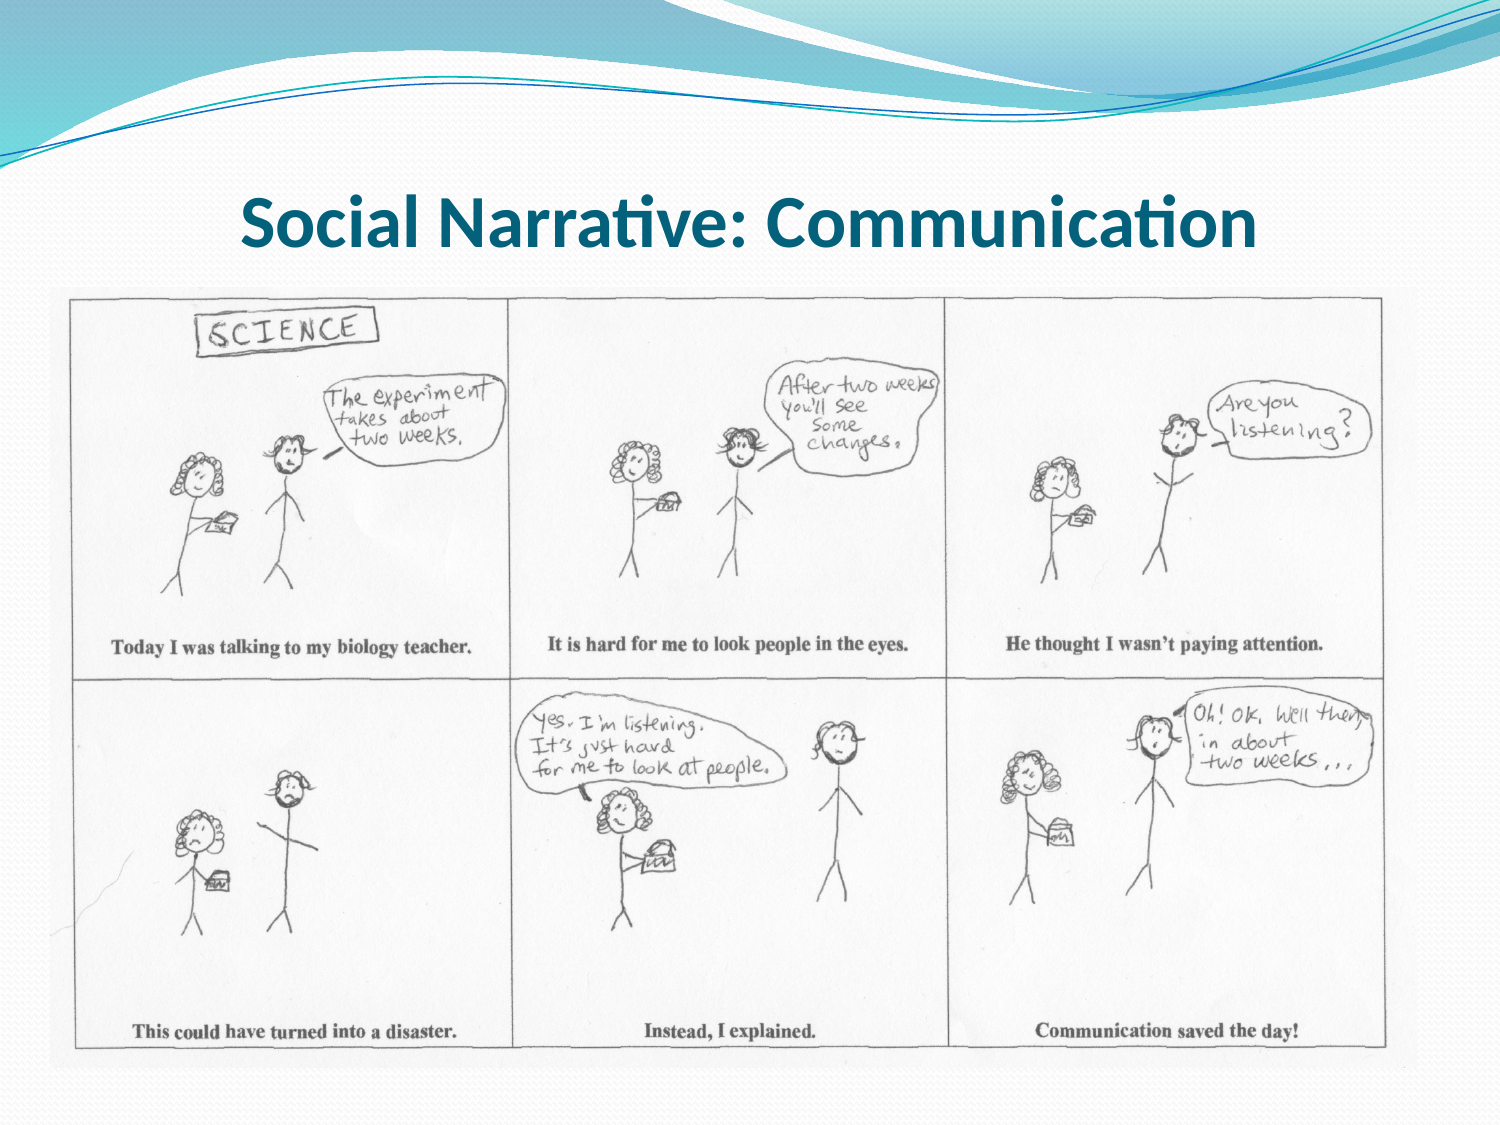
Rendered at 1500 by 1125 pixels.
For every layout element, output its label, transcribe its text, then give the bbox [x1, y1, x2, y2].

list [49, 287, 1417, 1068]
title Social Narrative: Communication [75, 115, 1425, 263]
